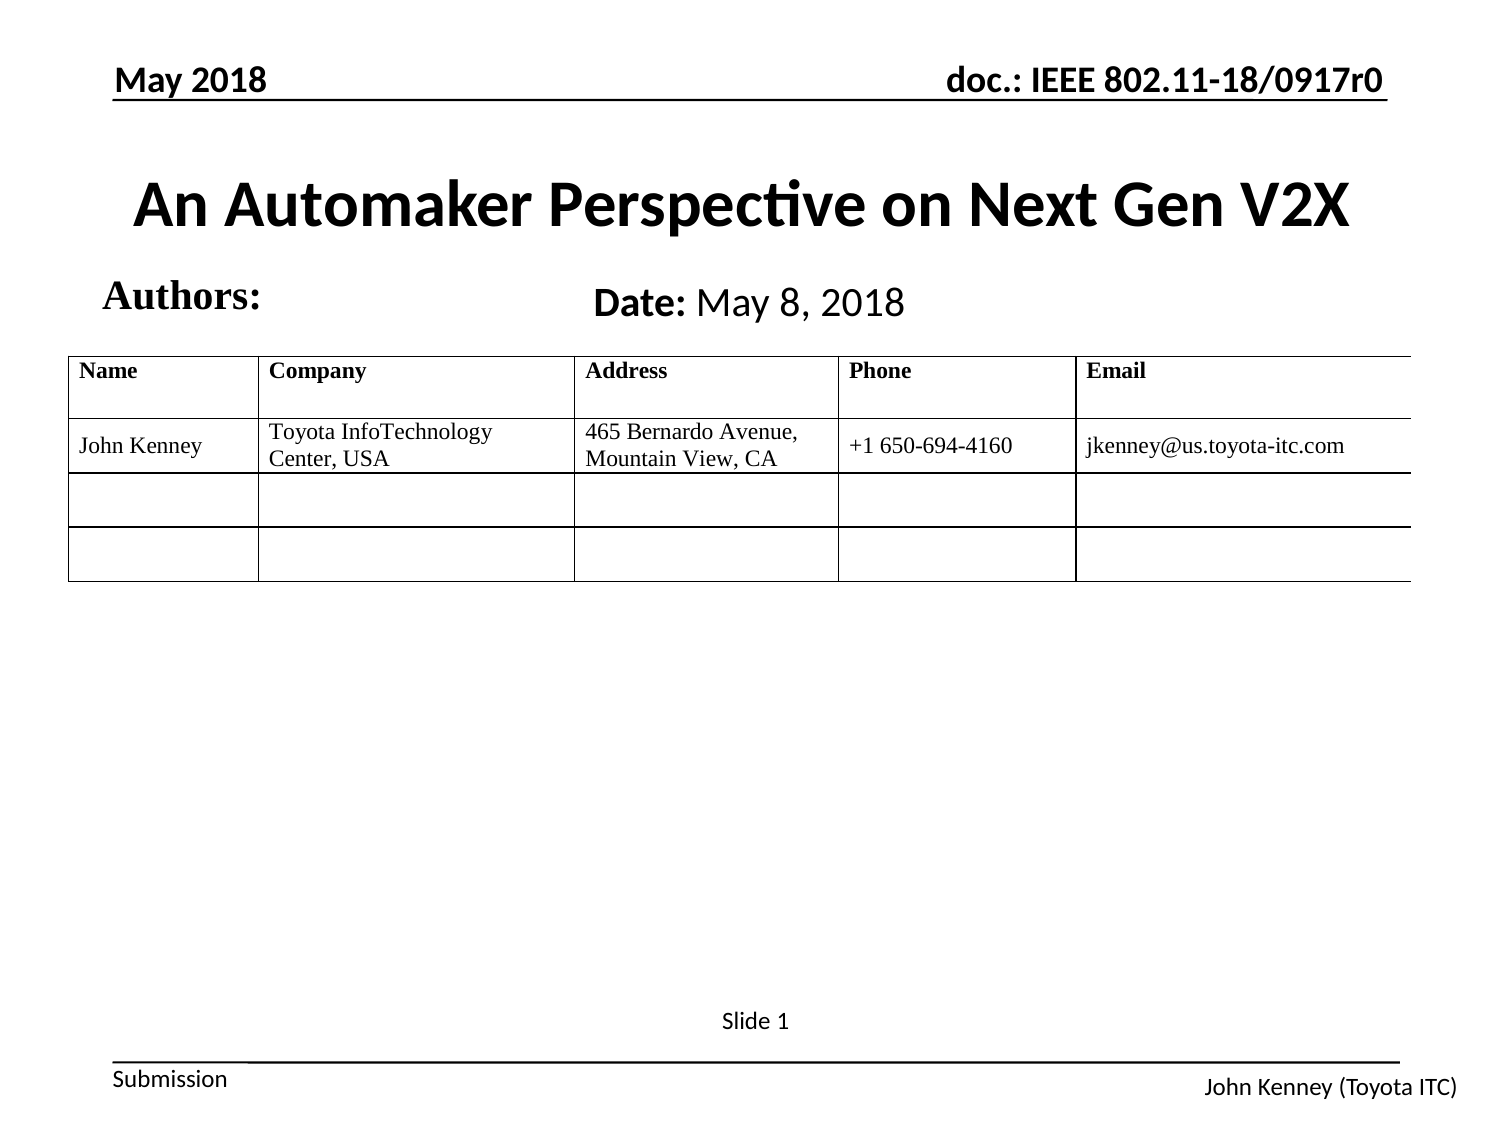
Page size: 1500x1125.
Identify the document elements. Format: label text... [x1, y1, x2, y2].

list Date: May 8, 2018 [112, 267, 1388, 354]
text_box Authors: [87, 260, 325, 323]
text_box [53, 355, 1412, 1031]
footer John Kenney (Toyota ITC) [1202, 1070, 1459, 1125]
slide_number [114, 54, 270, 101]
title An Automaker Perspective on Next Gen V2X [112, 112, 1388, 267]
